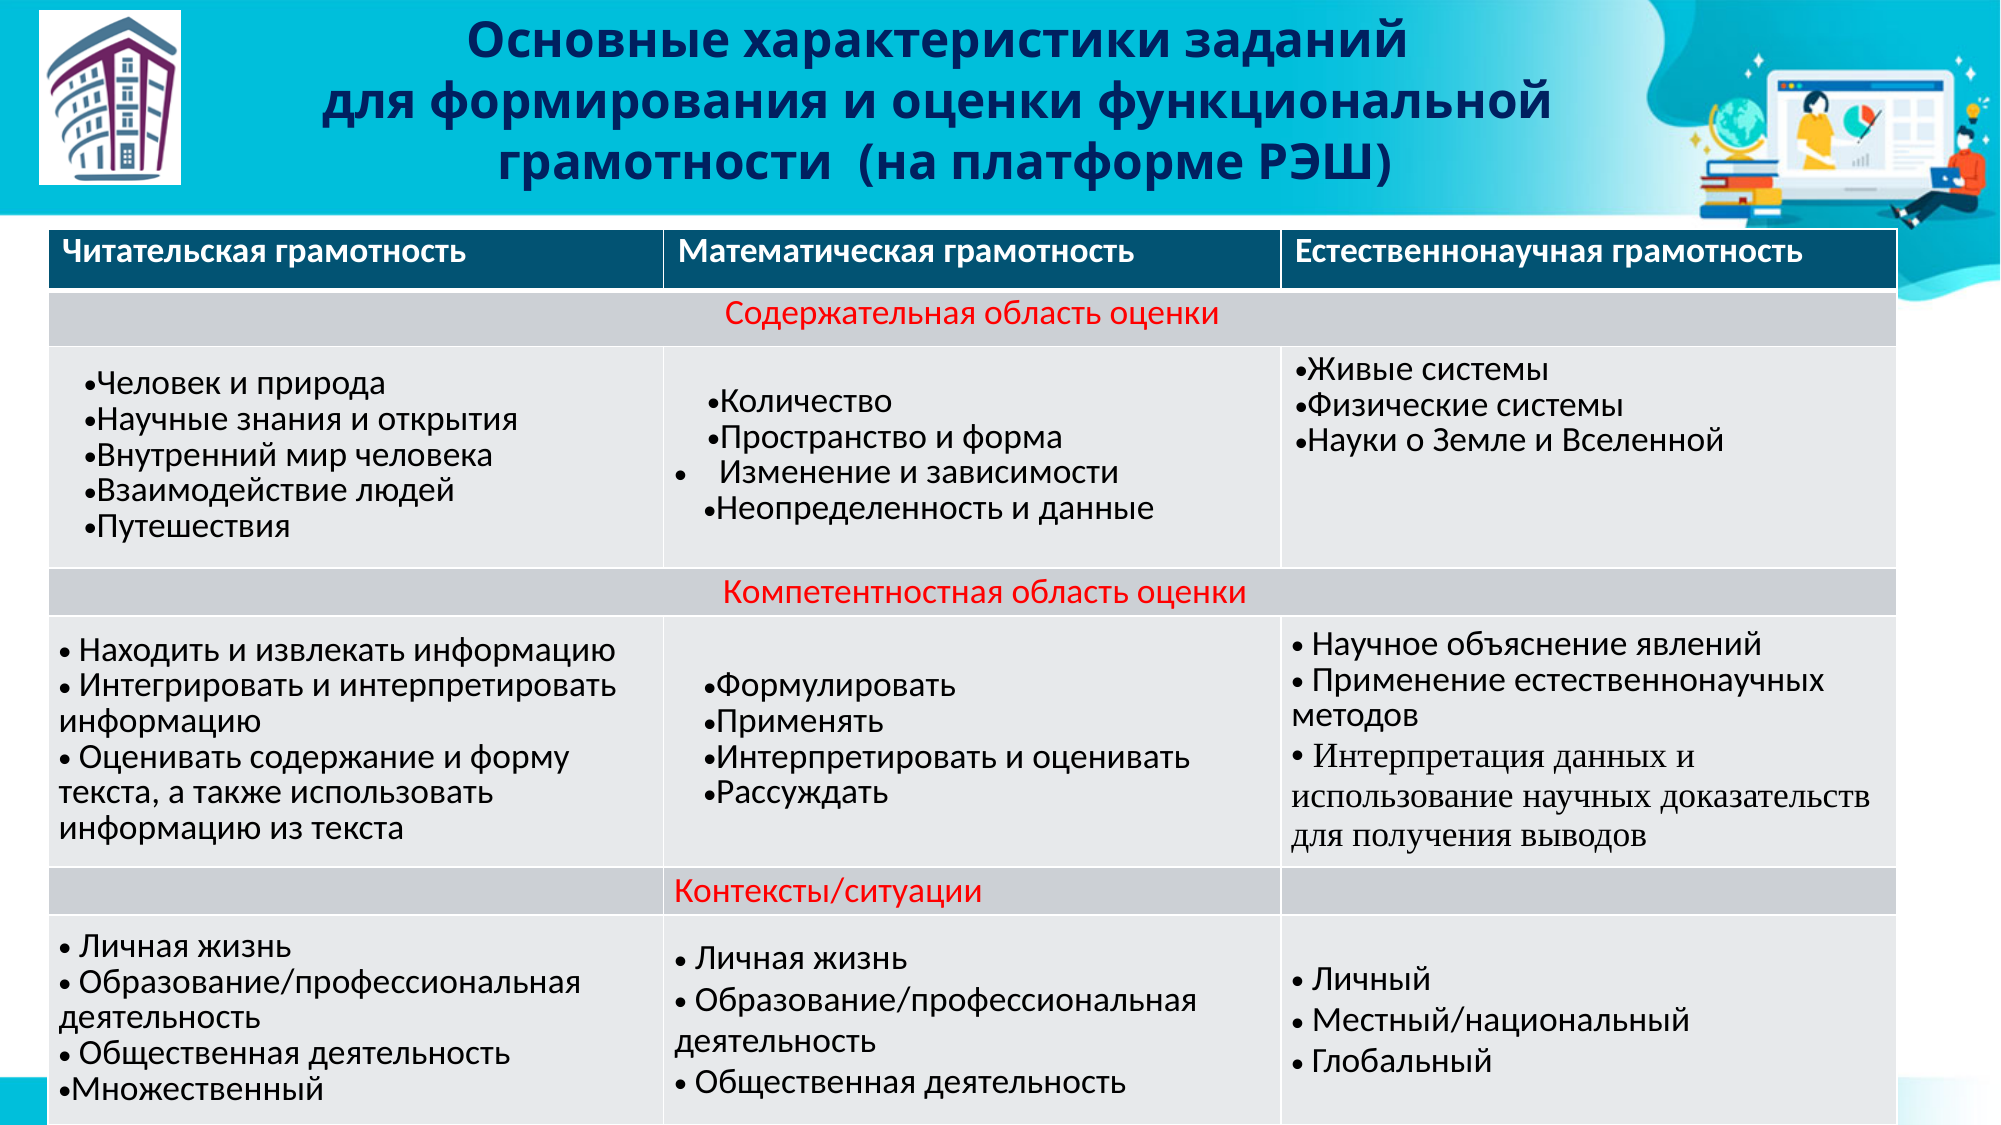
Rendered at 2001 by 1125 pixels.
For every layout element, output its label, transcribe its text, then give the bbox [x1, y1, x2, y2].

table_header Математическая грамотность [664, 230, 1280, 288]
table_cell Контексты/ситуации [664, 868, 1280, 914]
table_cell Научное объяснение явлений Применение естественнонаучных методов Интерпретация данных и использование научных доказательств для получения выводов [1282, 617, 1896, 866]
table_cell Личная жизнь Образование/профессиональная деятельность Общественная деятельность [664, 916, 1280, 1124]
picture [0, 0, 2001, 1125]
title Основные характеристики заданий для формирования и оценки функциональной грамотности (на платформе РЭШ) [232, 0, 1657, 201]
table_cell Находить и извлекать информацию Интегрировать и интерпретировать информацию Оценивать содержание и форму текста, а также использовать информацию из текста [49, 617, 663, 866]
picture [1895, 206, 1908, 217]
table_cell Живые системы Физические системы Науки о Земле и Вселенной [1282, 347, 1896, 567]
table_header Естественнонаучная грамотность [1282, 230, 1896, 288]
table_cell Компетентностная область оценки [49, 569, 1896, 615]
table_cell Личная жизнь Образование/профессиональная деятельность Общественная деятельность Множественный [49, 916, 663, 1124]
table_cell [1282, 868, 1896, 914]
picture [1942, 206, 1954, 213]
table_cell [49, 868, 663, 914]
table_cell Личный Местный/национальный Глобальный [1282, 916, 1896, 1124]
table_cell Содержательная область оценки [49, 293, 1896, 346]
table_cell Количество Пространство и форма Изменение и зависимости Неопределенность и данные [664, 347, 1280, 567]
table_cell Формулировать Применять Интерпретировать и оценивать Рассуждать [664, 617, 1280, 866]
table_cell Человек и природа Научные знания и открытия Внутренний мир человека Взаимодействие людей Путешествия [49, 347, 663, 567]
table_header Читательская грамотность [49, 230, 663, 288]
